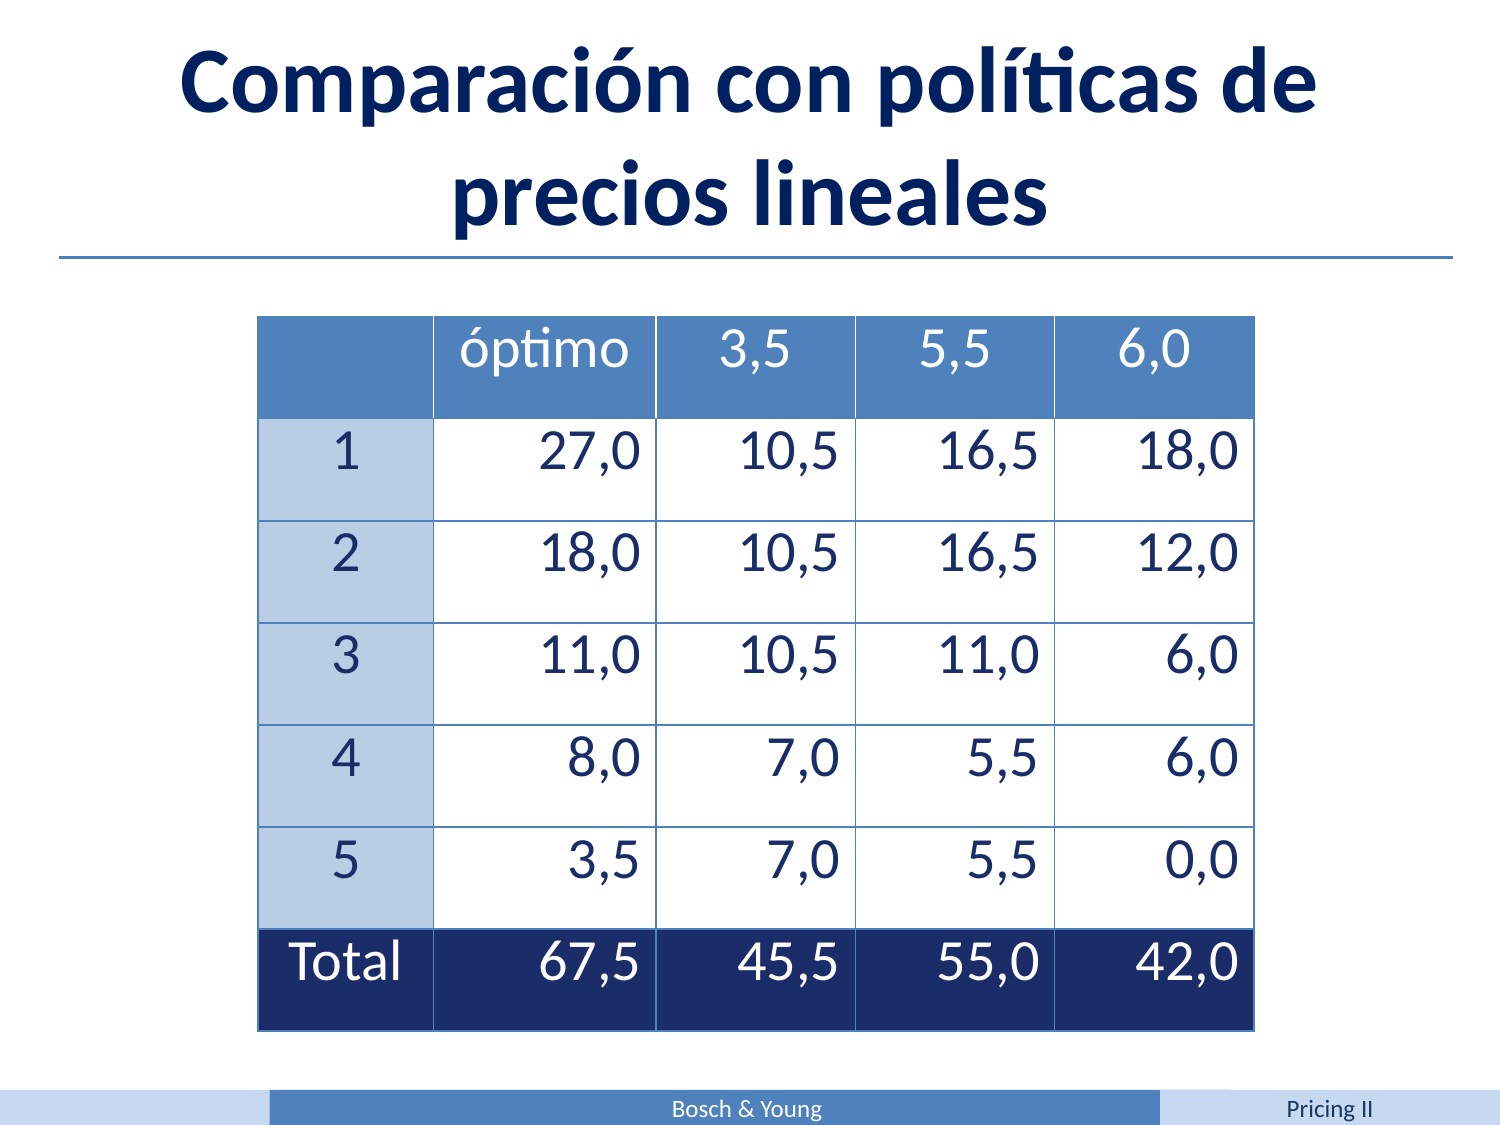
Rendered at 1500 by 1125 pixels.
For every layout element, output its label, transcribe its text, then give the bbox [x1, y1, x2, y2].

table_cell 16,5 [856, 522, 1054, 622]
table_cell 55,0 [856, 930, 1054, 1030]
table_cell Total [259, 930, 433, 1030]
text_box Comparación con políticas de precios lineales [35, 11, 1465, 252]
table_cell 18,0 [434, 522, 655, 622]
table_cell 6,0 [1055, 726, 1253, 826]
text_box [0, 1088, 272, 1125]
table_cell 10,5 [657, 624, 855, 724]
table_cell 3 [259, 624, 433, 724]
table_cell 12,0 [1055, 522, 1253, 622]
table_cell 16,5 [856, 419, 1054, 520]
table_cell 5,5 [856, 726, 1054, 826]
table_cell 7,0 [657, 726, 855, 826]
table_cell 10,5 [657, 522, 855, 622]
table_cell 1 [259, 419, 433, 520]
text_box Pricing II [1158, 1088, 1500, 1125]
table_header 3,5 [657, 317, 855, 418]
table_header [259, 317, 433, 418]
table_cell 11,0 [856, 624, 1054, 724]
table_cell 5,5 [856, 828, 1054, 928]
table_cell 11,0 [434, 624, 655, 724]
table_header 6,0 [1055, 317, 1253, 418]
text_box Bosch & Young [272, 1088, 1158, 1125]
table_cell 7,0 [657, 828, 855, 928]
table_header 5,5 [856, 317, 1054, 418]
table_cell 45,5 [657, 930, 855, 1030]
table_cell 0,0 [1055, 828, 1253, 928]
table_cell 2 [259, 522, 433, 622]
table_cell 42,0 [1055, 930, 1253, 1030]
table_cell 27,0 [434, 419, 655, 520]
table_cell 67,5 [434, 930, 655, 1030]
table_cell 3,5 [434, 828, 655, 928]
table_cell 4 [259, 726, 433, 826]
table_header óptimo [434, 317, 655, 418]
table_cell 18,0 [1055, 419, 1253, 520]
table_cell 5 [259, 828, 433, 928]
table_cell 10,5 [657, 419, 855, 520]
table_cell 6,0 [1055, 624, 1253, 724]
table_cell 8,0 [434, 726, 655, 826]
